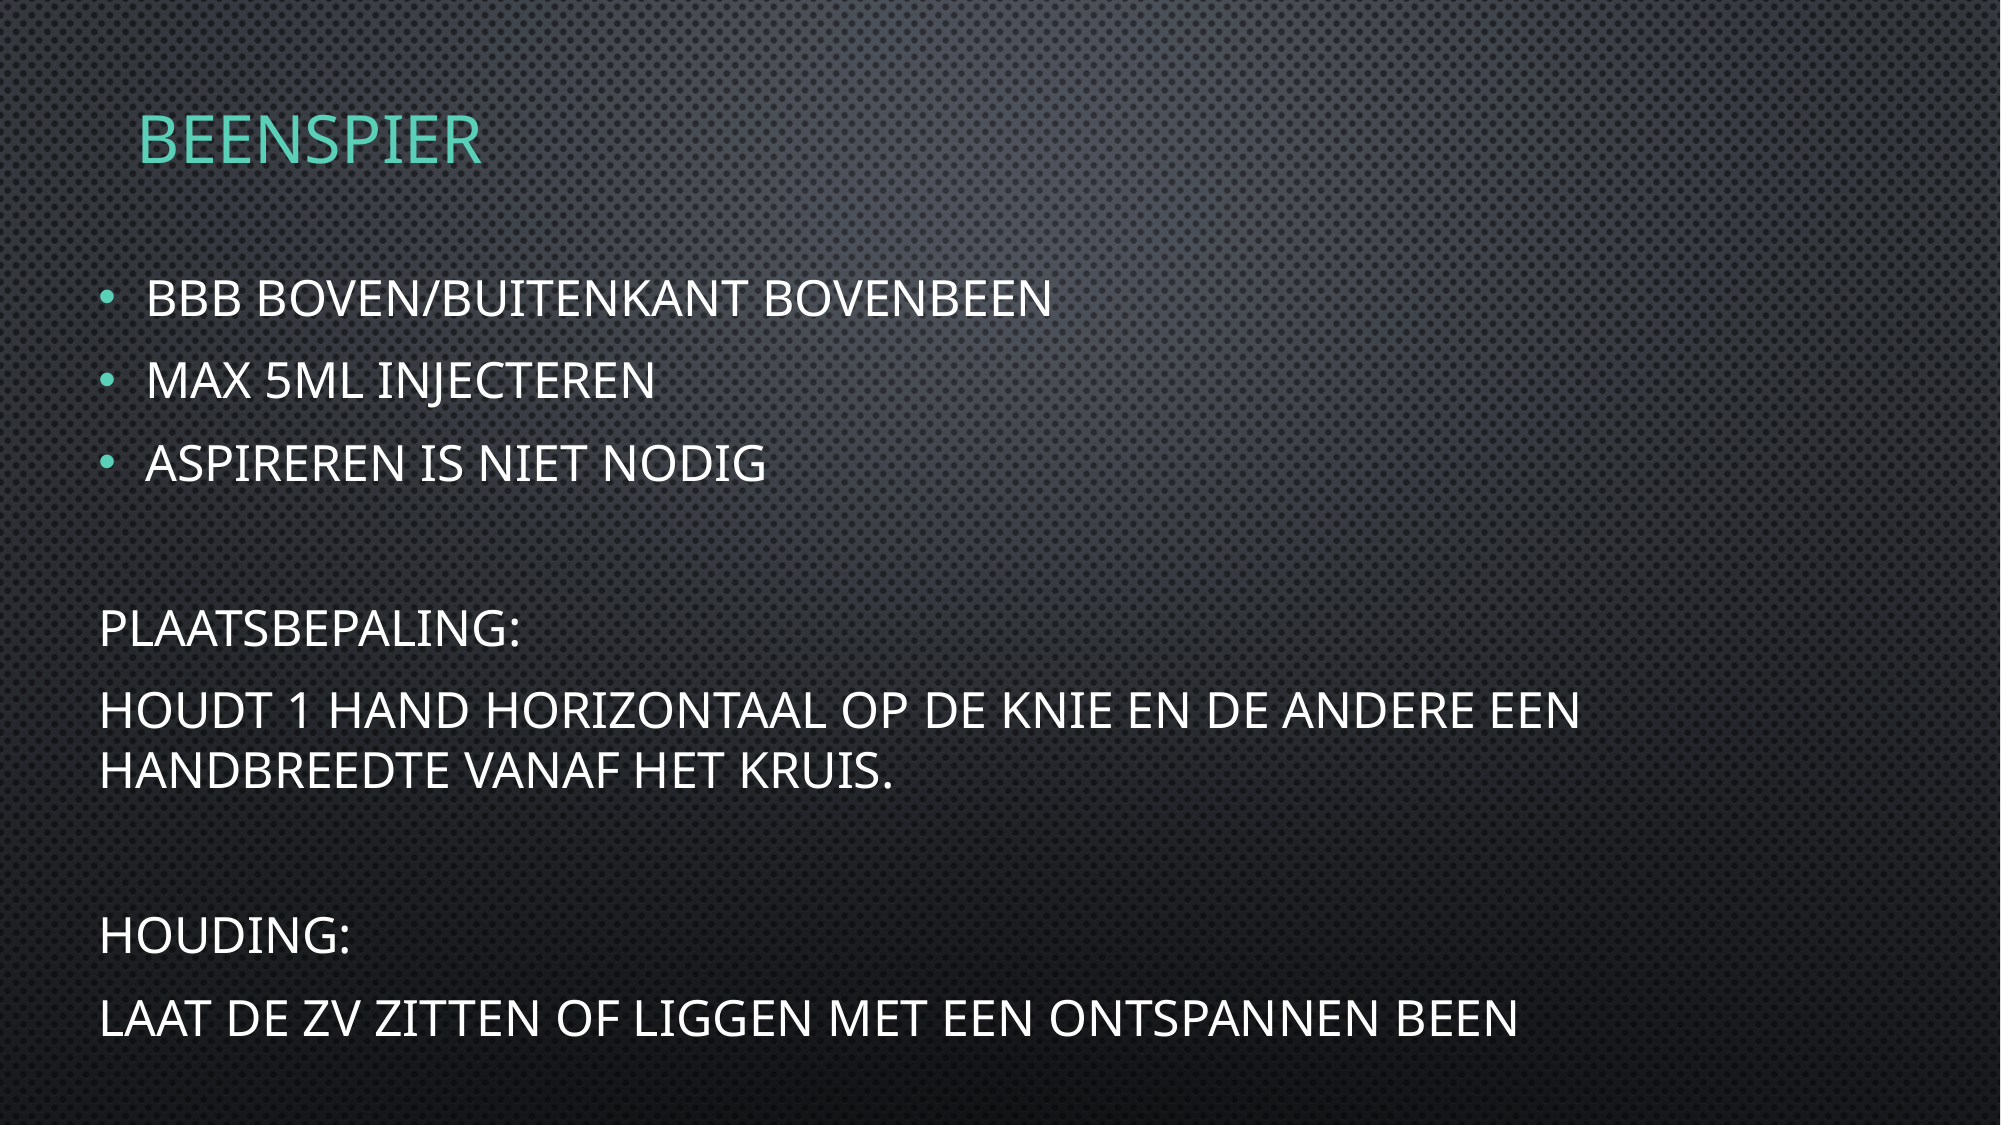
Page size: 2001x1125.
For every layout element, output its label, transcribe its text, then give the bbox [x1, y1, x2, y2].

title beenspier [121, 0, 1747, 294]
list BBB boven/buitenkant bovenbeen Max 5ml injecteren Aspireren is niet nodig Plaatsbepaling: Houdt 1 hand horizontaal op de knie en de andere een handbreedte vanaf het kruis. Houding: Laat de ZV zitten of liggen met een ontspannen been [83, 435, 1709, 949]
